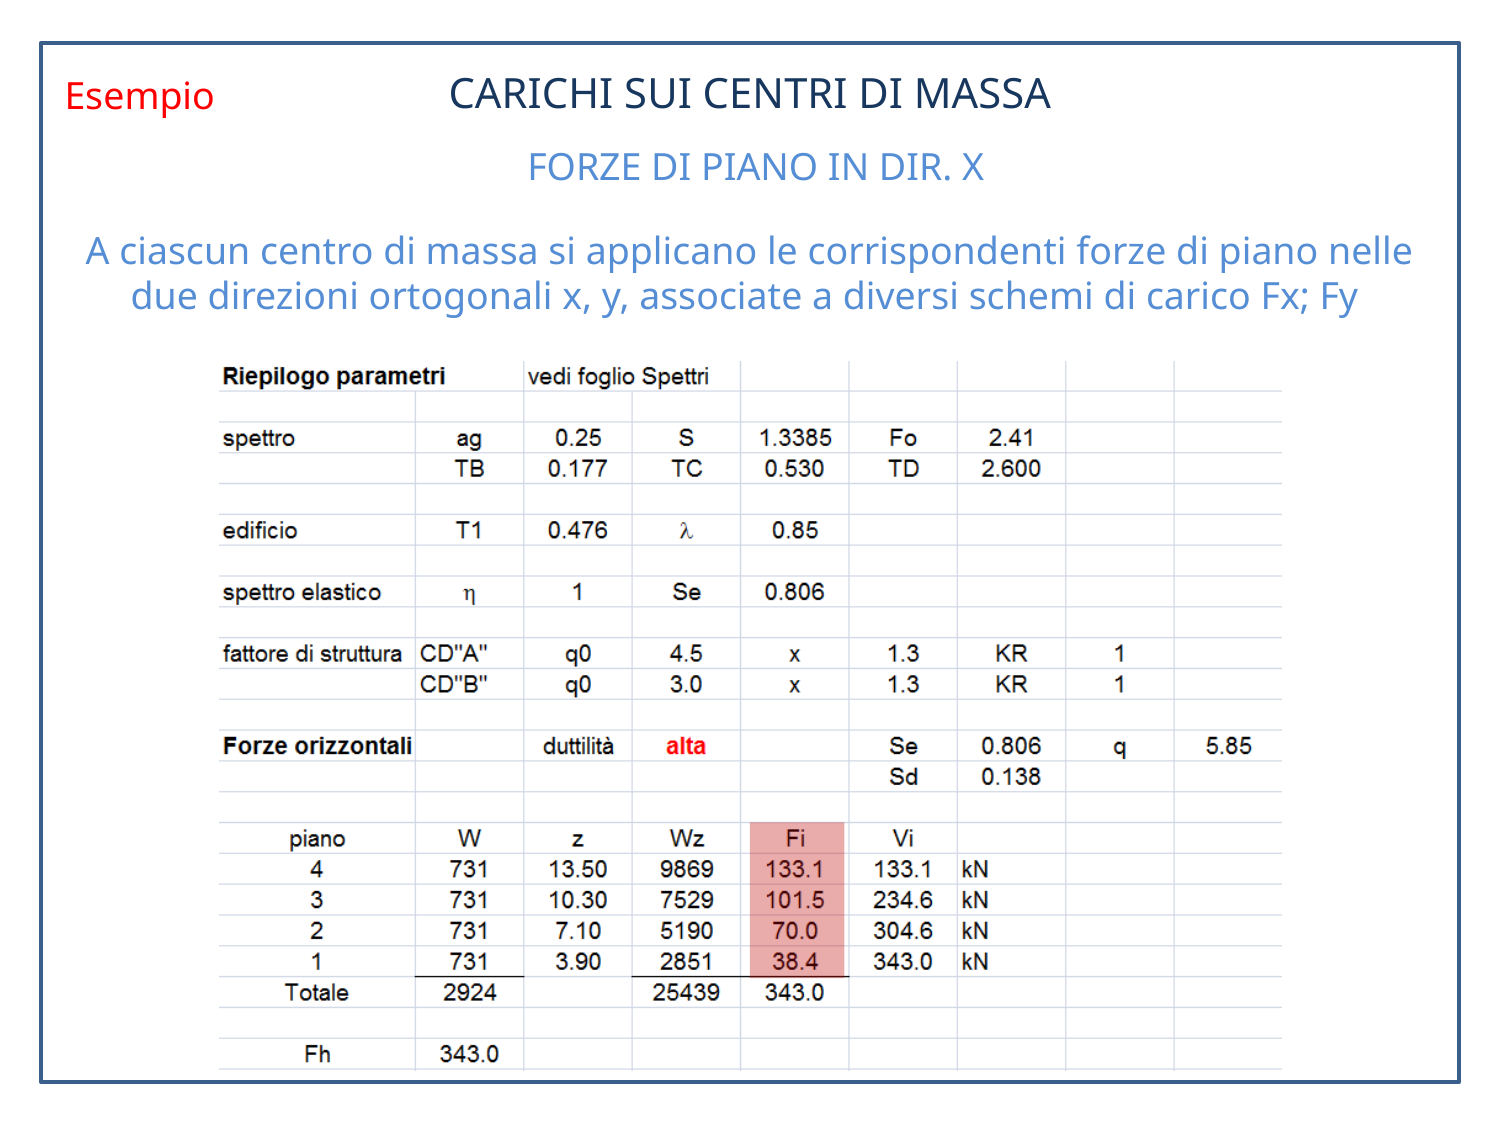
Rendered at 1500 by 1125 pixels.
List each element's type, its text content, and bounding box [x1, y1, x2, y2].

text_box CARICHI SUI CENTRI DI MASSA [41, 59, 1459, 125]
text_box FORZE DI PIANO IN DIR. X [442, 135, 1069, 196]
picture [219, 361, 1282, 1071]
text_box [39, 41, 1461, 1084]
text_box Esempio [49, 64, 230, 125]
text_box A ciascun centro di massa si applicano le corrispondenti forze di piano nelle due direzioni ortogonali x, y, associate a diversi schemi di carico Fx; Fy [41, 220, 1459, 325]
